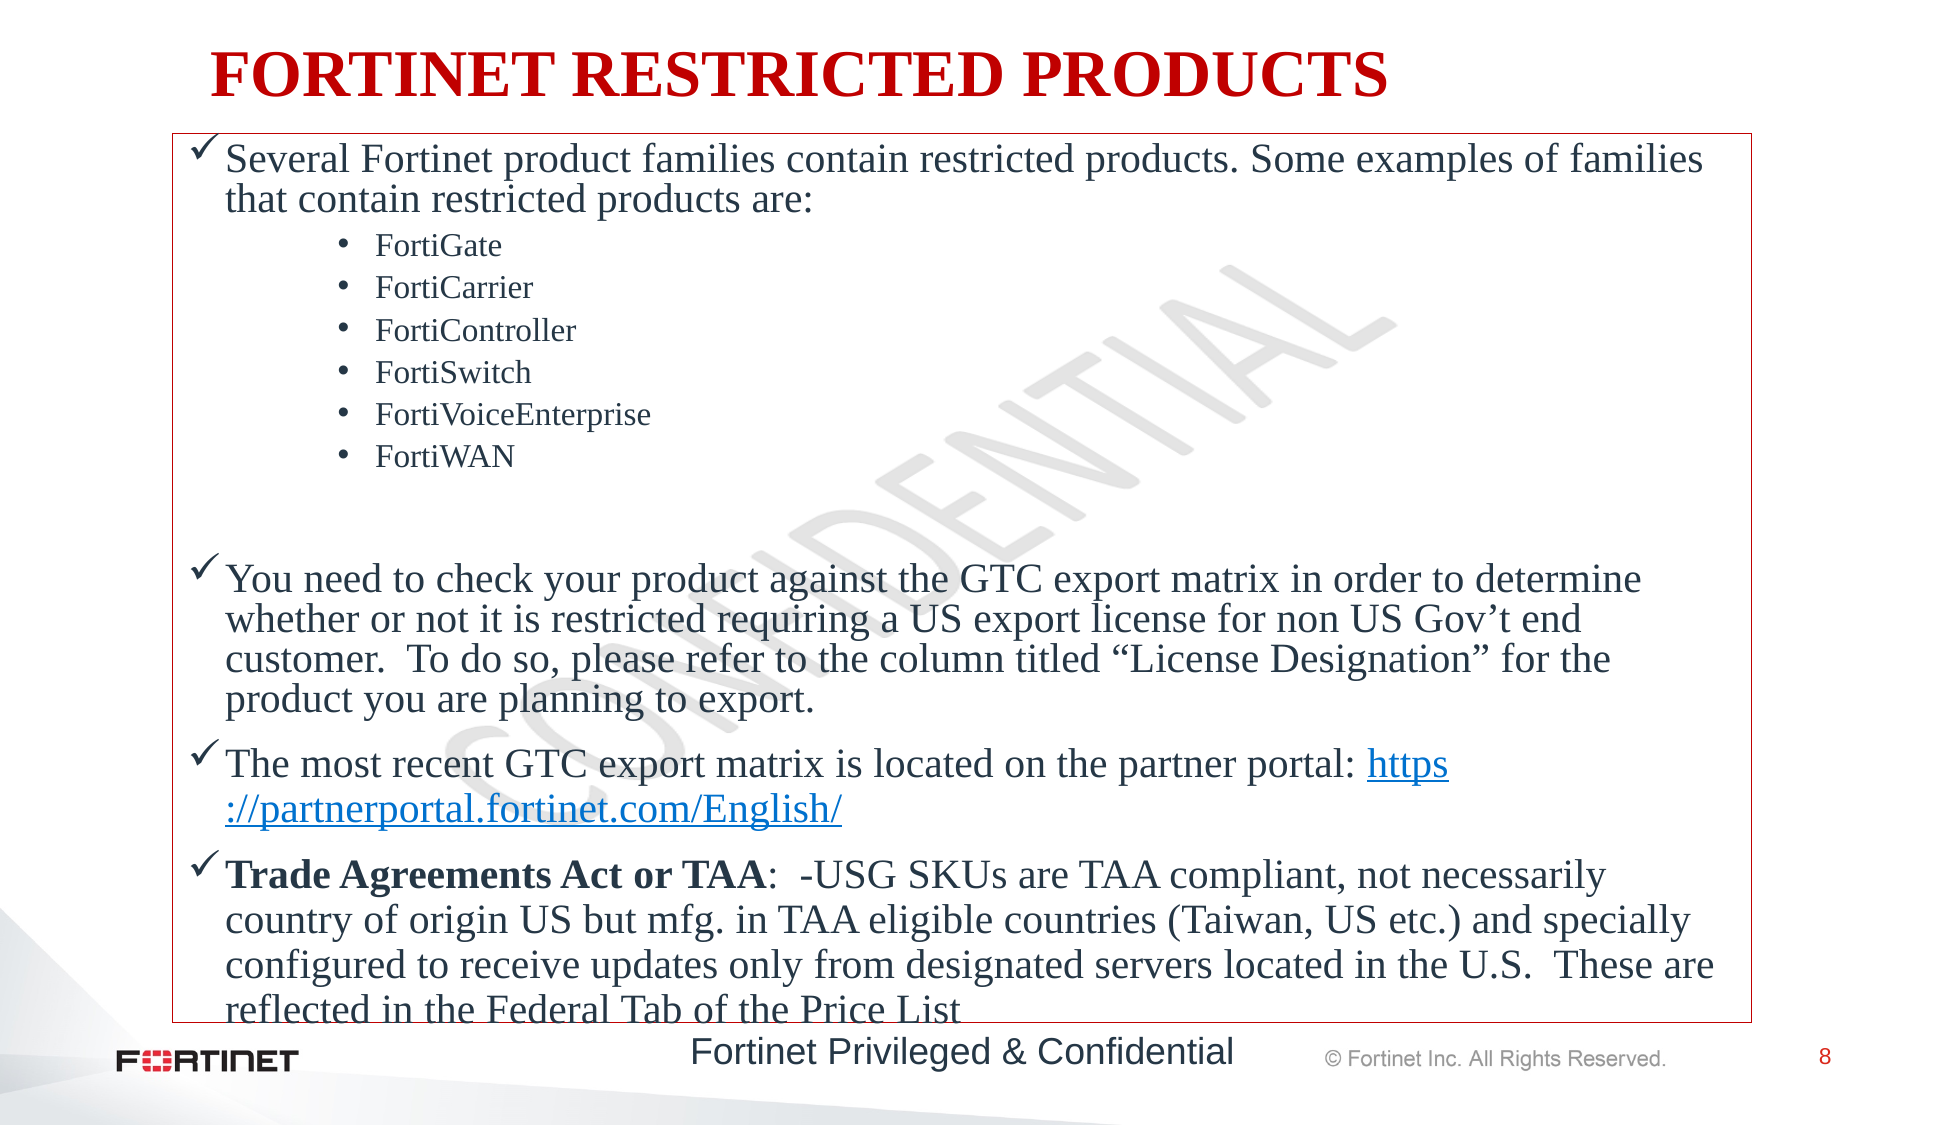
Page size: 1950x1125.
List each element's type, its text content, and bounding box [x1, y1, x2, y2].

title FORTINET RESTRICTED PRODUCTS [195, 31, 1781, 154]
list Several Fortinet product families contain restricted products. Some examples of families that contain restricted products are: FortiGate FortiCarrier FortiController FortiSwitch FortiVoiceEnterprise FortiWAN You need to check your product against the GTC export matrix in order to determine whether or not it is restricted requiring a US export license for non US Gov’t end customer. To do so, please refer to the column titled “License Designation” for the product you are planning to export. The most recent GTC export matrix is located on the partner portal: https://partnerportal.fortinet.com/English/ Trade Agreements Act or TAA: -USG SKUs are TAA compliant, not necessarily country of origin US but mfg. in TAA eligible countries (Taiwan, US etc.) and specially configured to receive updates only from designated servers located in the U.S. These are reflected in the Federal Tab of the Price List [172, 133, 1752, 1023]
picture [0, 1, 1950, 1125]
text_box Fortinet Privileged & Confidential [622, 1022, 1303, 1081]
